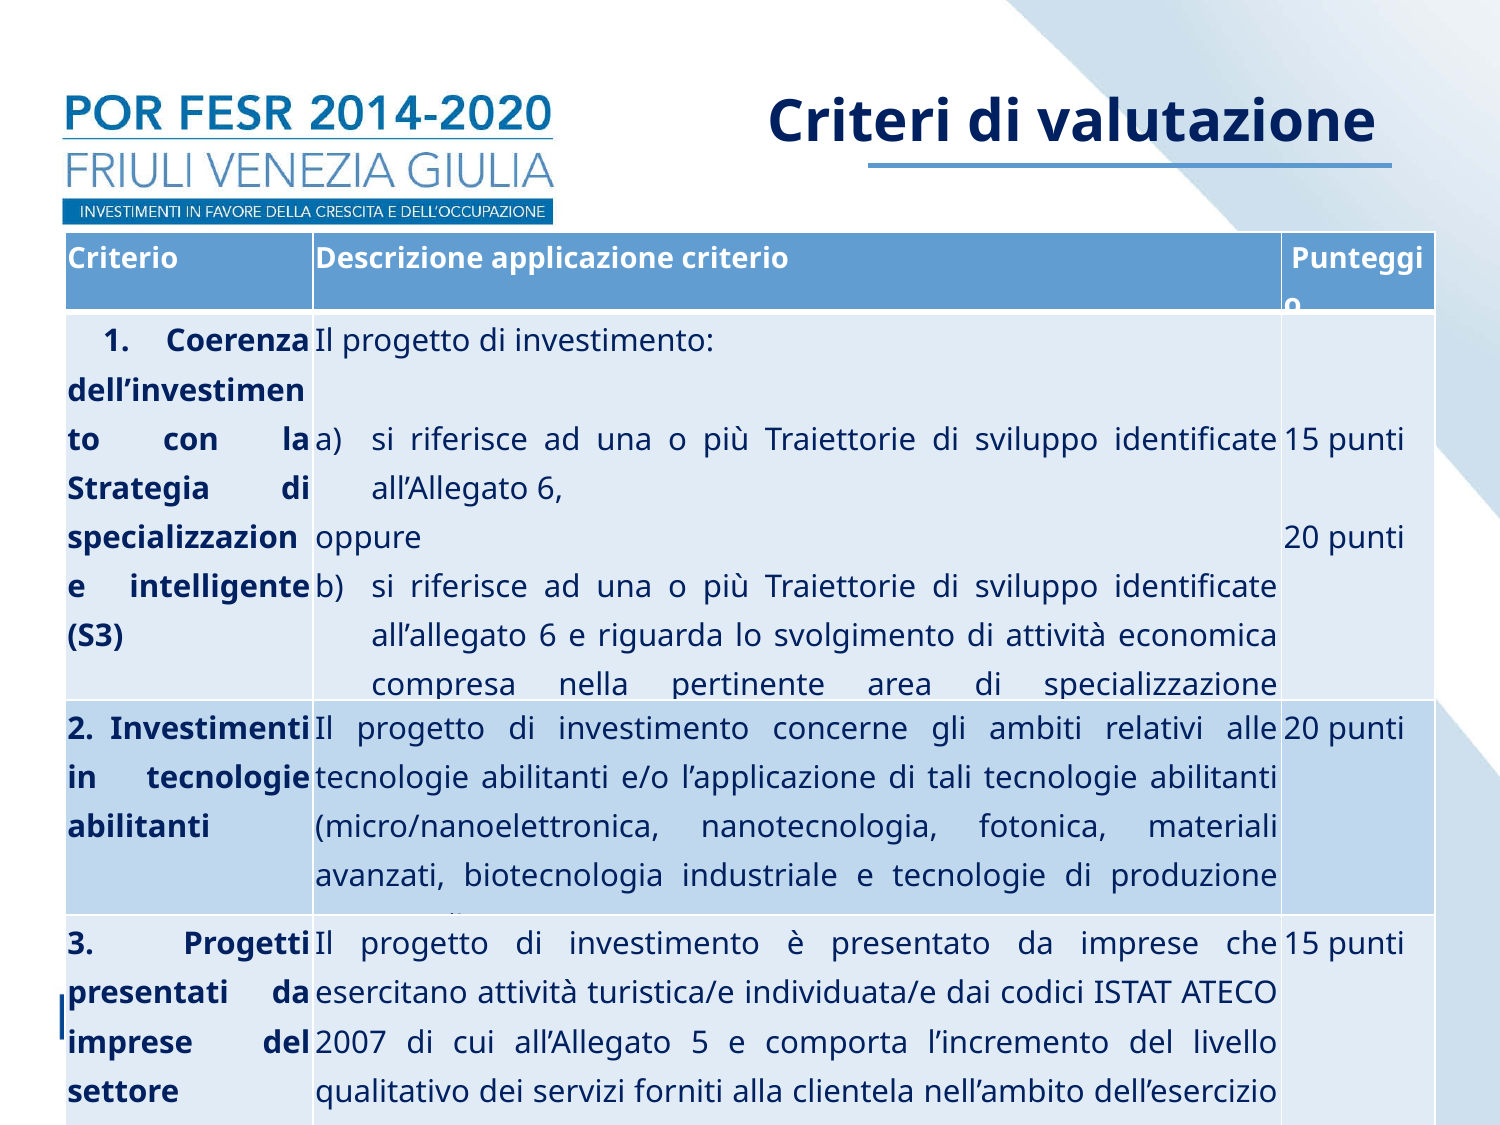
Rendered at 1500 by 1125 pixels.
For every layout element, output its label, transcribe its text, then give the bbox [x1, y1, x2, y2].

picture [0, 0, 1500, 1125]
table_cell 20 punti [1282, 701, 1434, 914]
table_cell Il progetto di investimento: si riferisce ad una o più Traiettorie di sviluppo identificate all’Allegato 6, oppure si riferisce ad una o più Traiettorie di sviluppo identificate all’allegato 6 e riguarda lo svolgimento di attività economica compresa nella pertinente area di specializzazione individuata dai codici ISTAT ATECO 2007 di cui all’Allegato 5 [314, 315, 1281, 699]
table_cell 2. Investimenti in tecnologie abilitanti [66, 701, 312, 914]
table_cell 15 punti 20 punti [1282, 315, 1434, 699]
table_cell 15 punti [1282, 916, 1434, 1125]
table_header Descrizione applicazione criterio [314, 233, 1281, 309]
table_cell 1. Coerenza dell’investimento con la Strategia di specializzazione intelligente (S3) [66, 315, 312, 699]
text_box Criteri di valutazione [652, 75, 1393, 160]
table_header Punteggio [1282, 233, 1434, 309]
table_header Criterio [66, 233, 312, 309]
table_cell 3. Progetti presentati da imprese del settore turistico [66, 916, 312, 1125]
table_cell Il progetto di investimento concerne gli ambiti relativi alle tecnologie abilitanti e/o l’applicazione di tali tecnologie abilitanti (micro/nanoelettronica, nanotecnologia, fotonica, materiali avanzati, biotecnologia industriale e tecnologie di produzione avanzate1) [314, 701, 1281, 914]
table_cell Il progetto di investimento è presentato da imprese che esercitano attività turistica/e individuata/e dai codici ISTAT ATECO 2007 di cui all’Allegato 5 e comporta l’incremento del livello qualitativo dei servizi forniti alla clientela nell’ambito dell’esercizio di tale/i attività. [314, 916, 1281, 1125]
